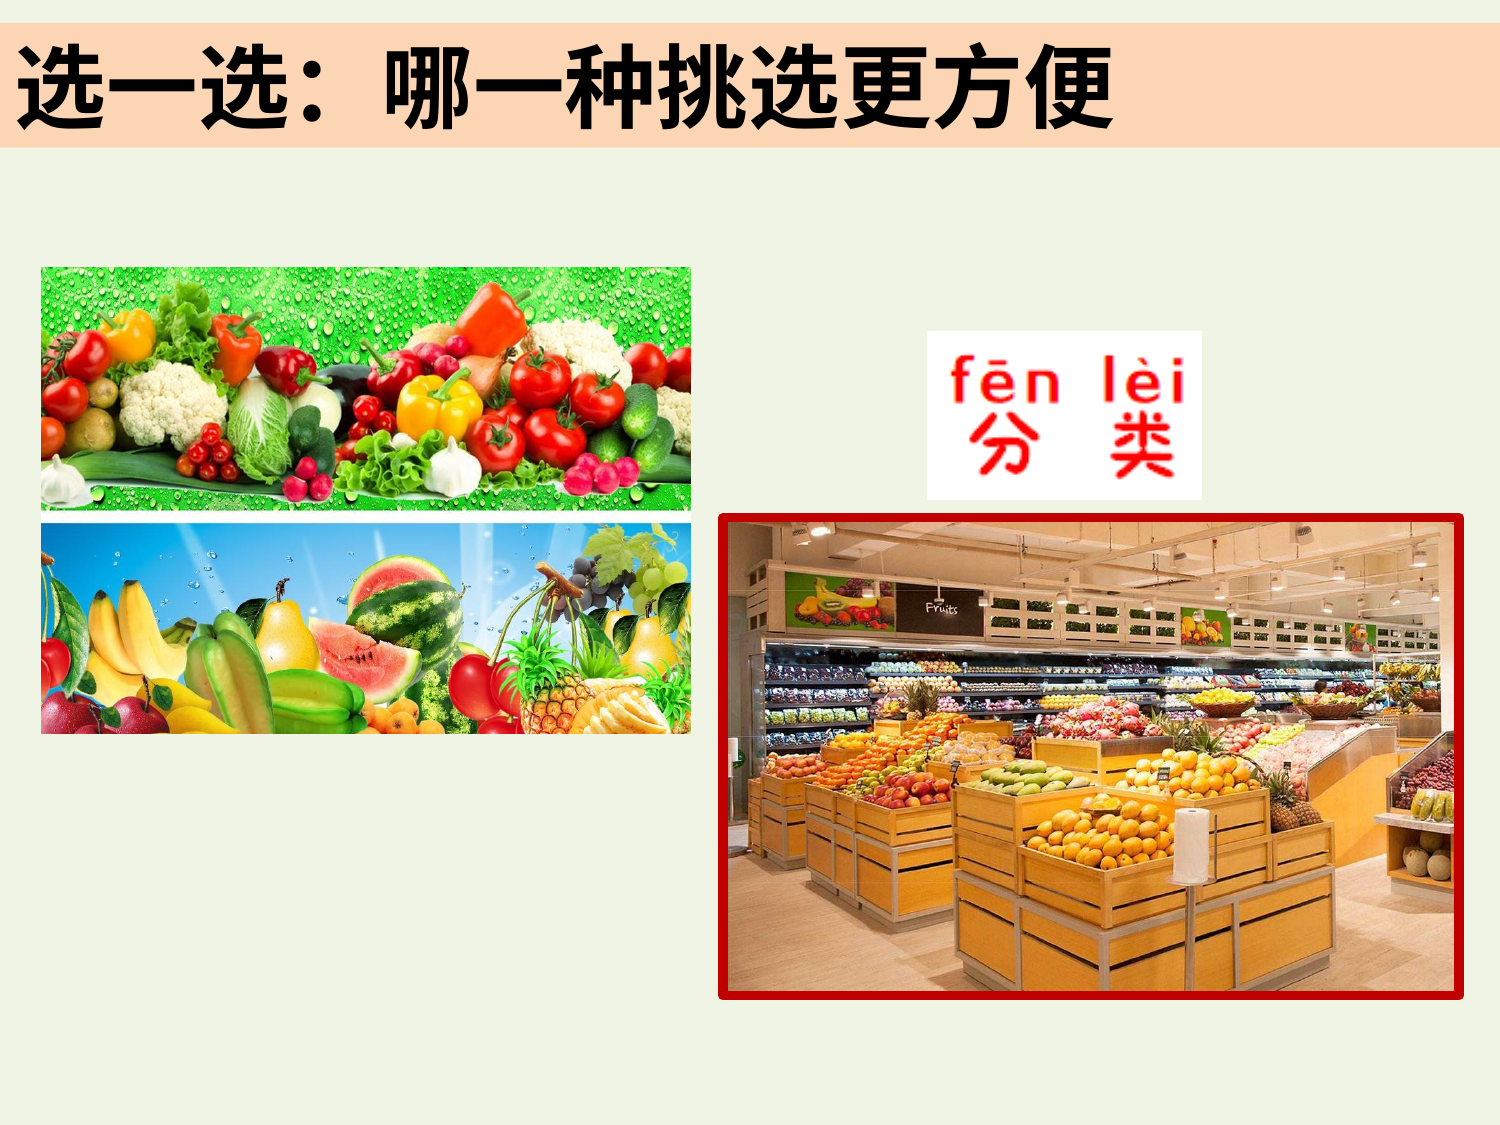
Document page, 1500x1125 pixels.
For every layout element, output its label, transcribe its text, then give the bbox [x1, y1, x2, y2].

picture [725, 515, 1463, 994]
text_box 选一选：哪一种挑选更方便 [0, 22, 1500, 148]
picture [926, 330, 1202, 500]
picture [40, 266, 692, 734]
